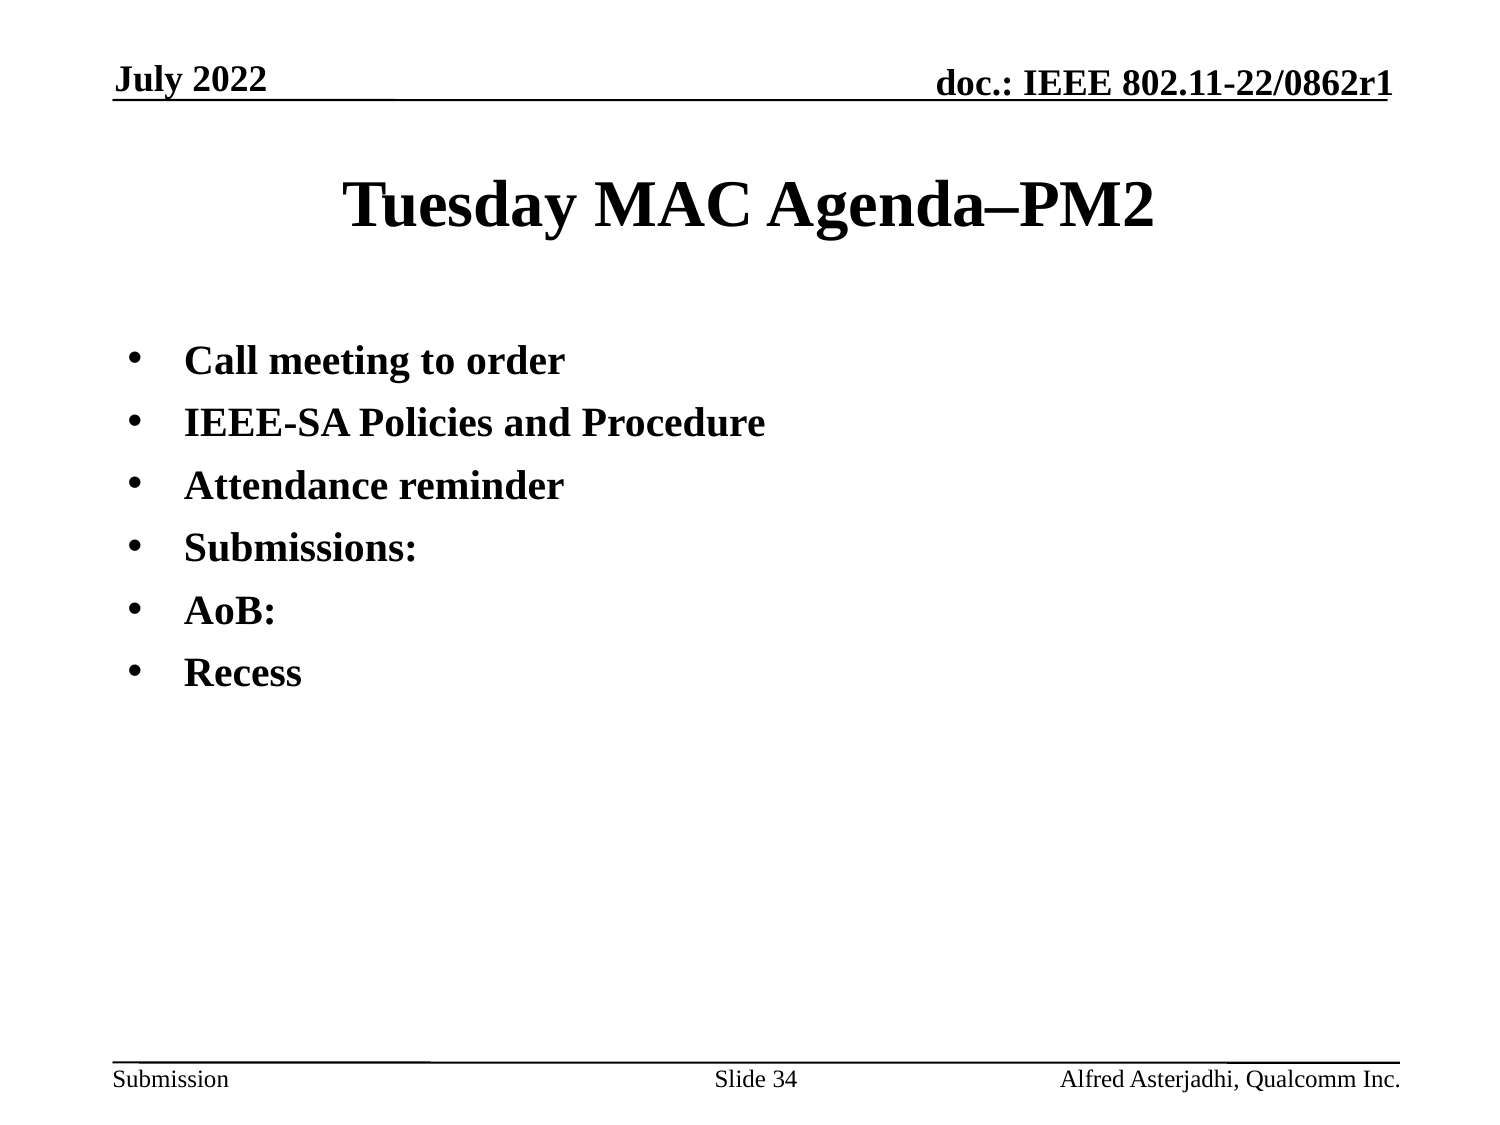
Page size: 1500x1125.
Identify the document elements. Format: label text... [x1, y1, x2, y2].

slide_number Slide 34 [712, 1061, 800, 1123]
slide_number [114, 54, 423, 100]
title Tuesday MAC Agenda–PM2 [112, 112, 1388, 288]
list Call meeting to order IEEE-SA Policies and Procedure Attendance reminder Submissions: AoB: Recess [112, 324, 1388, 1000]
footer Alfred Asterjadhi, Qualcomm Inc. [878, 1061, 1402, 1093]
